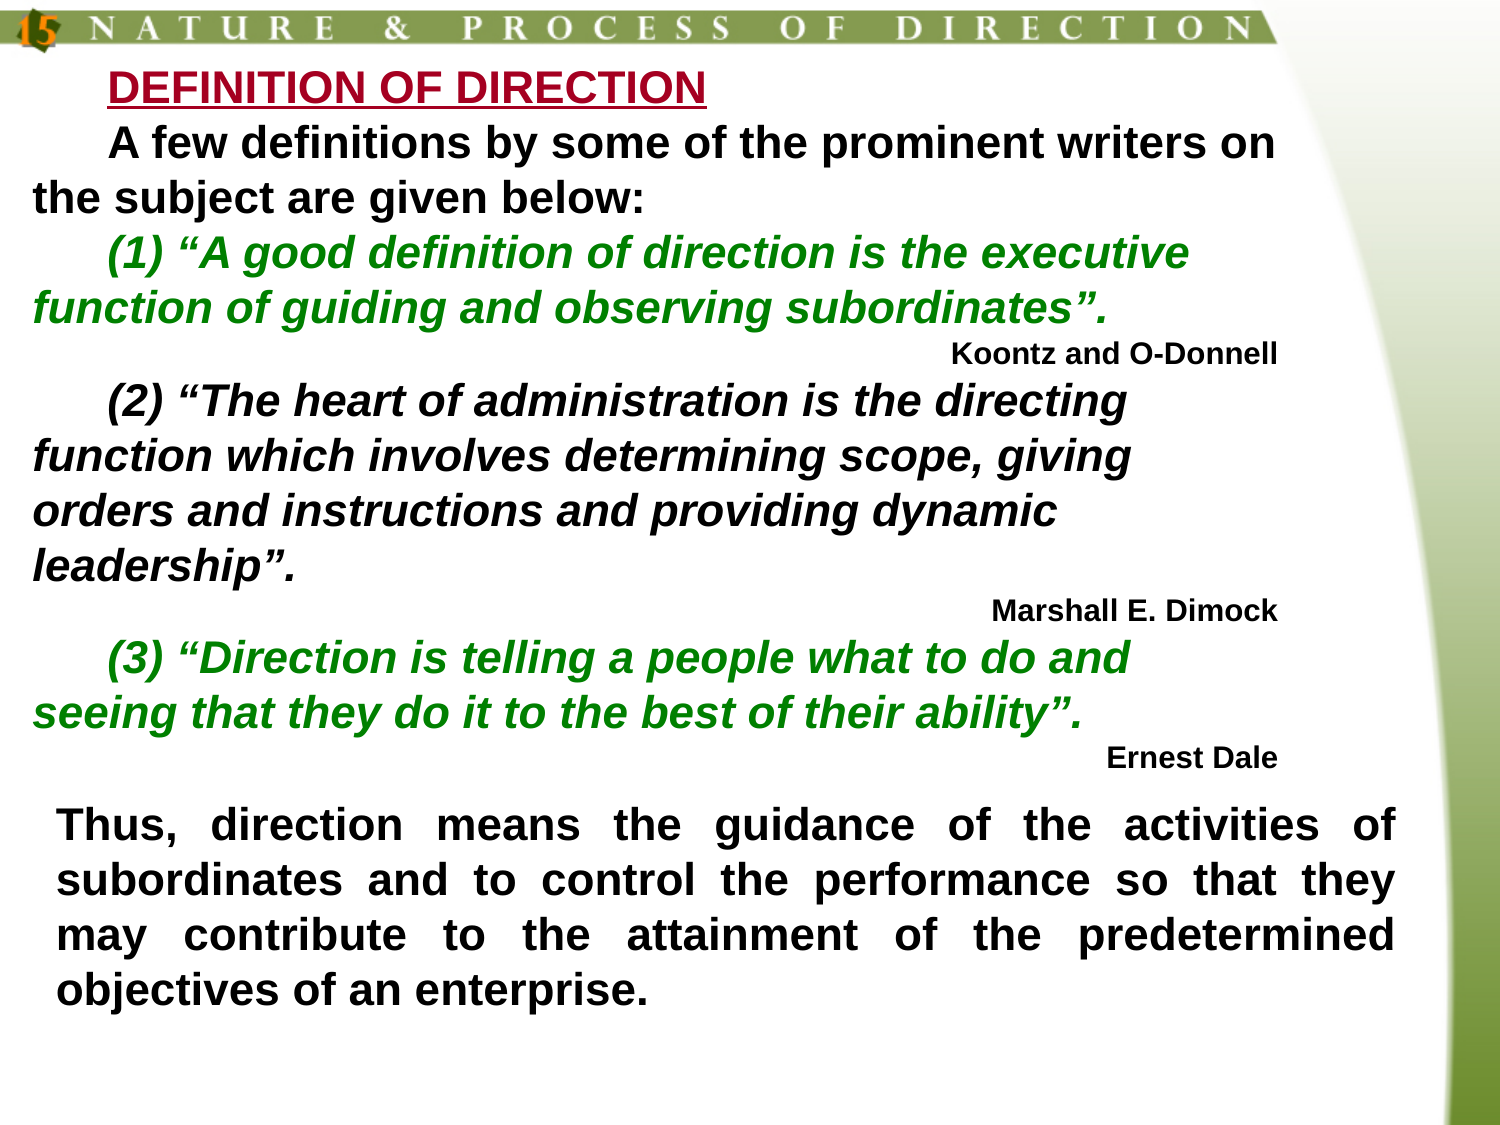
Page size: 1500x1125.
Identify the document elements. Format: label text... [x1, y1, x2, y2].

picture [0, 0, 1500, 1125]
text_box DEFINITION OF DIRECTION A few definitions by some of the prominent writers on the subject are given below: (1) “A good definition of direction is the executive function of guiding and observing subordinates”. Koontz and O-Donnell (2) “The heart of administration is the directing function which involves determining scope, giving orders and instructions and providing dynamic leadership”. Marshall E. Dimock (3) “Direction is telling a people what to do and seeing that they do it to the best of their ability”. Ernest Dale [17, 50, 1294, 783]
text_box Thus, direction means the guidance of the activities of subordinates and to control the performance so that they may contribute to the attainment of the predetermined objectives of an enterprise. [41, 787, 1412, 1022]
